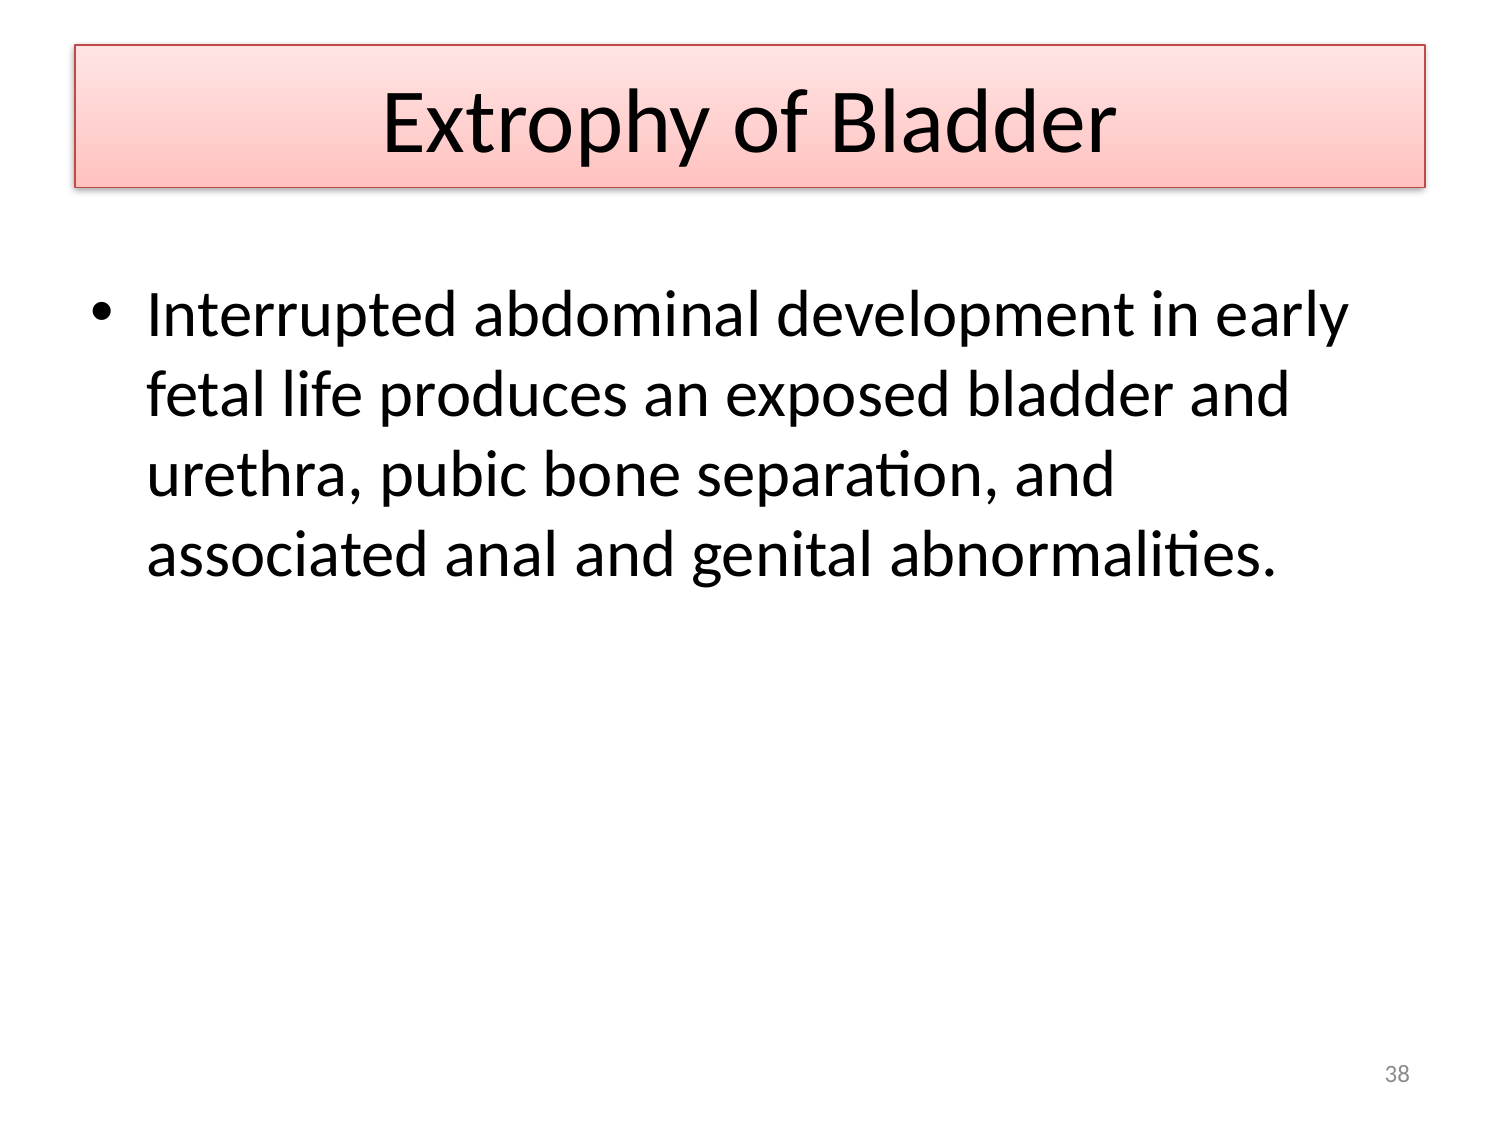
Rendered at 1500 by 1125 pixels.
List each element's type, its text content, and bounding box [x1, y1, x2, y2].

slide_number 38 [1074, 1042, 1425, 1103]
list Interrupted abdominal development in early fetal life produces an exposed bladder and urethra, pubic bone separation, and associated anal and genital abnormalities. [75, 262, 1425, 1005]
title Extrophy of Bladder [74, 44, 1426, 188]
